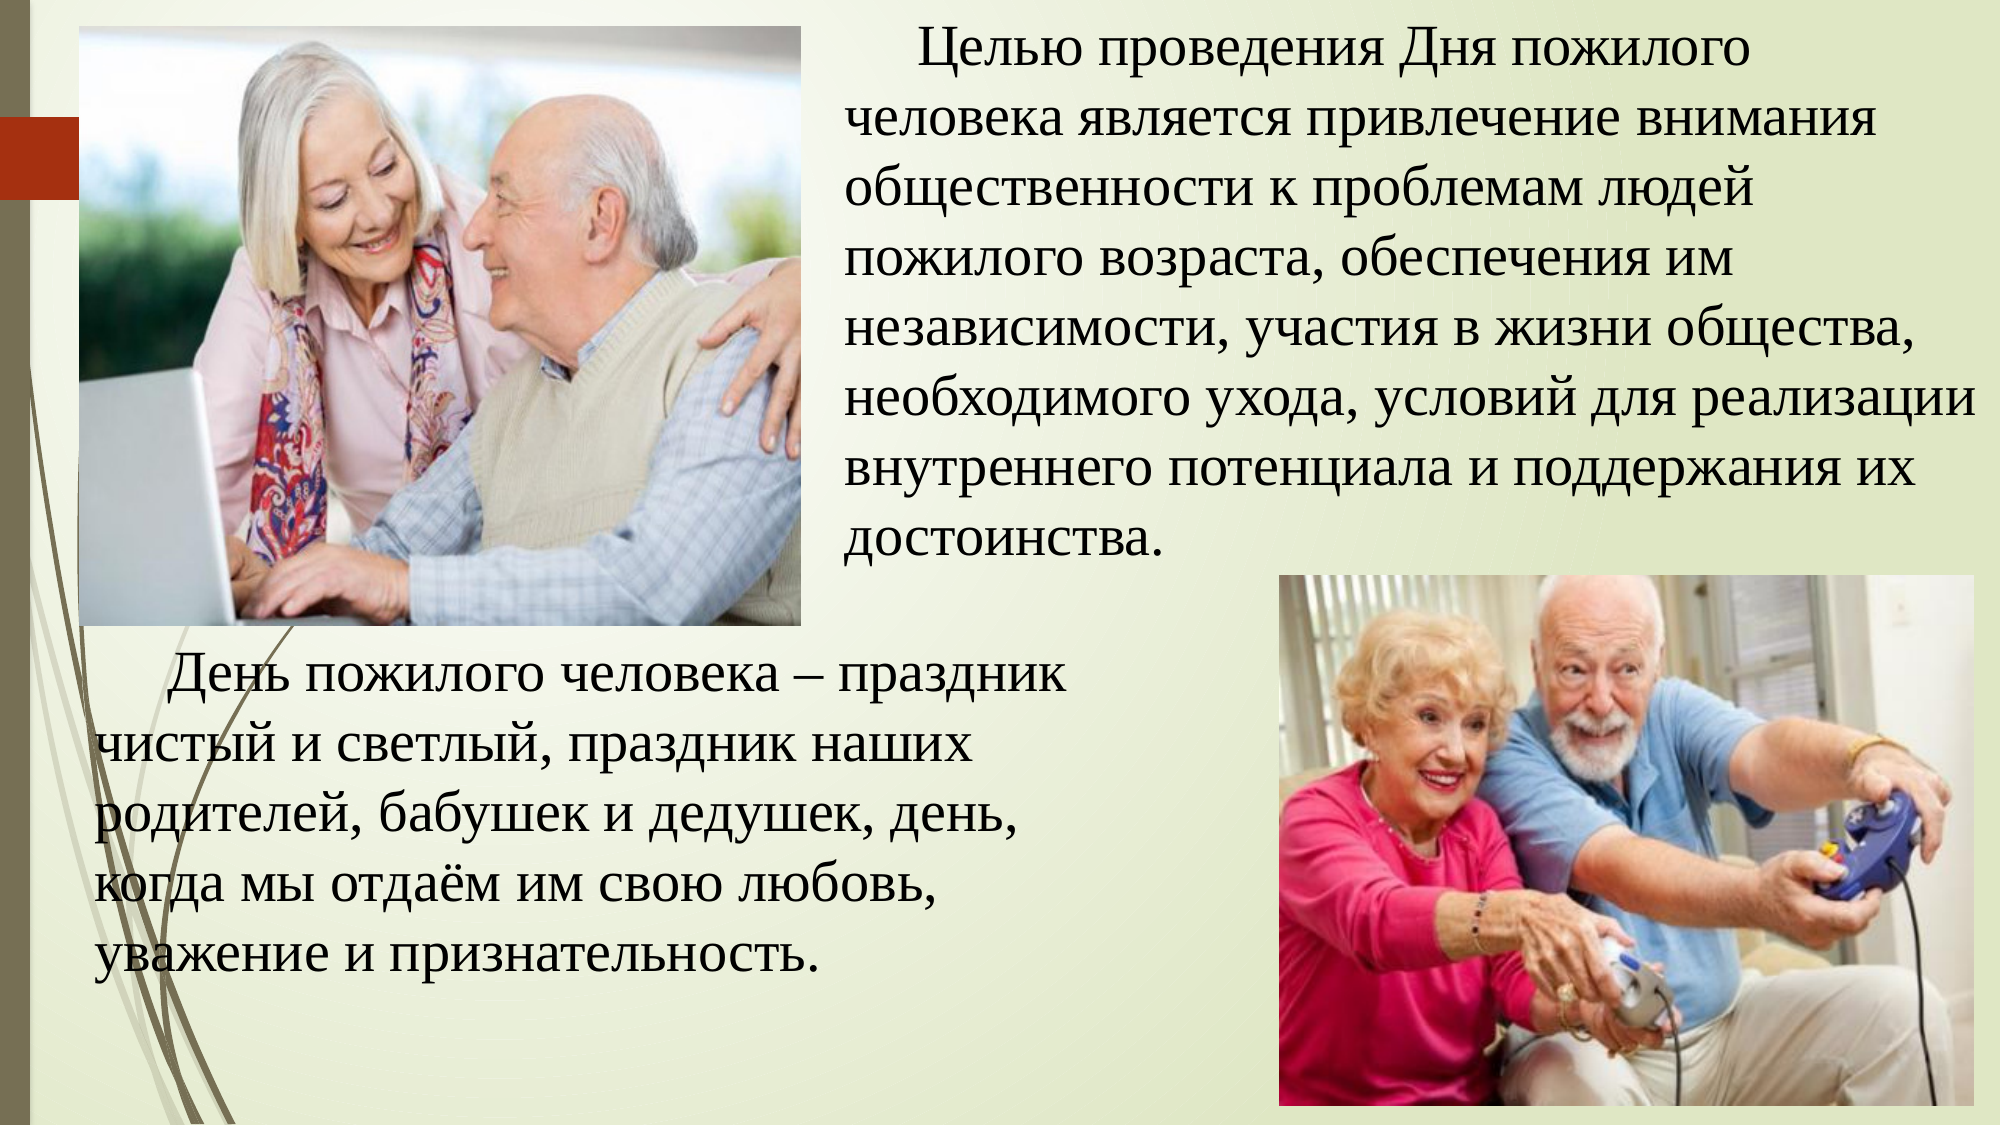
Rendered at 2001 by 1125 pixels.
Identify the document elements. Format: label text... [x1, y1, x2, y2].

list День пожилого человека – праздник чистый и светлый, праздник наших родителей, бабушек и дедушек, день, когда мы отдаём им свою любовь, уважение и признательность. [79, 626, 1161, 1106]
title Целью проведения Дня пожилого человека является привлечение внимания общественности к проблемам людей пожилого возраста, обеспечения им независимости, участия в жизни общества, необходимого ухода, условий для реализации внутреннего потенциала и поддержания их достоинства. [829, 0, 2000, 642]
picture [1279, 574, 1975, 1106]
picture [79, 25, 801, 627]
